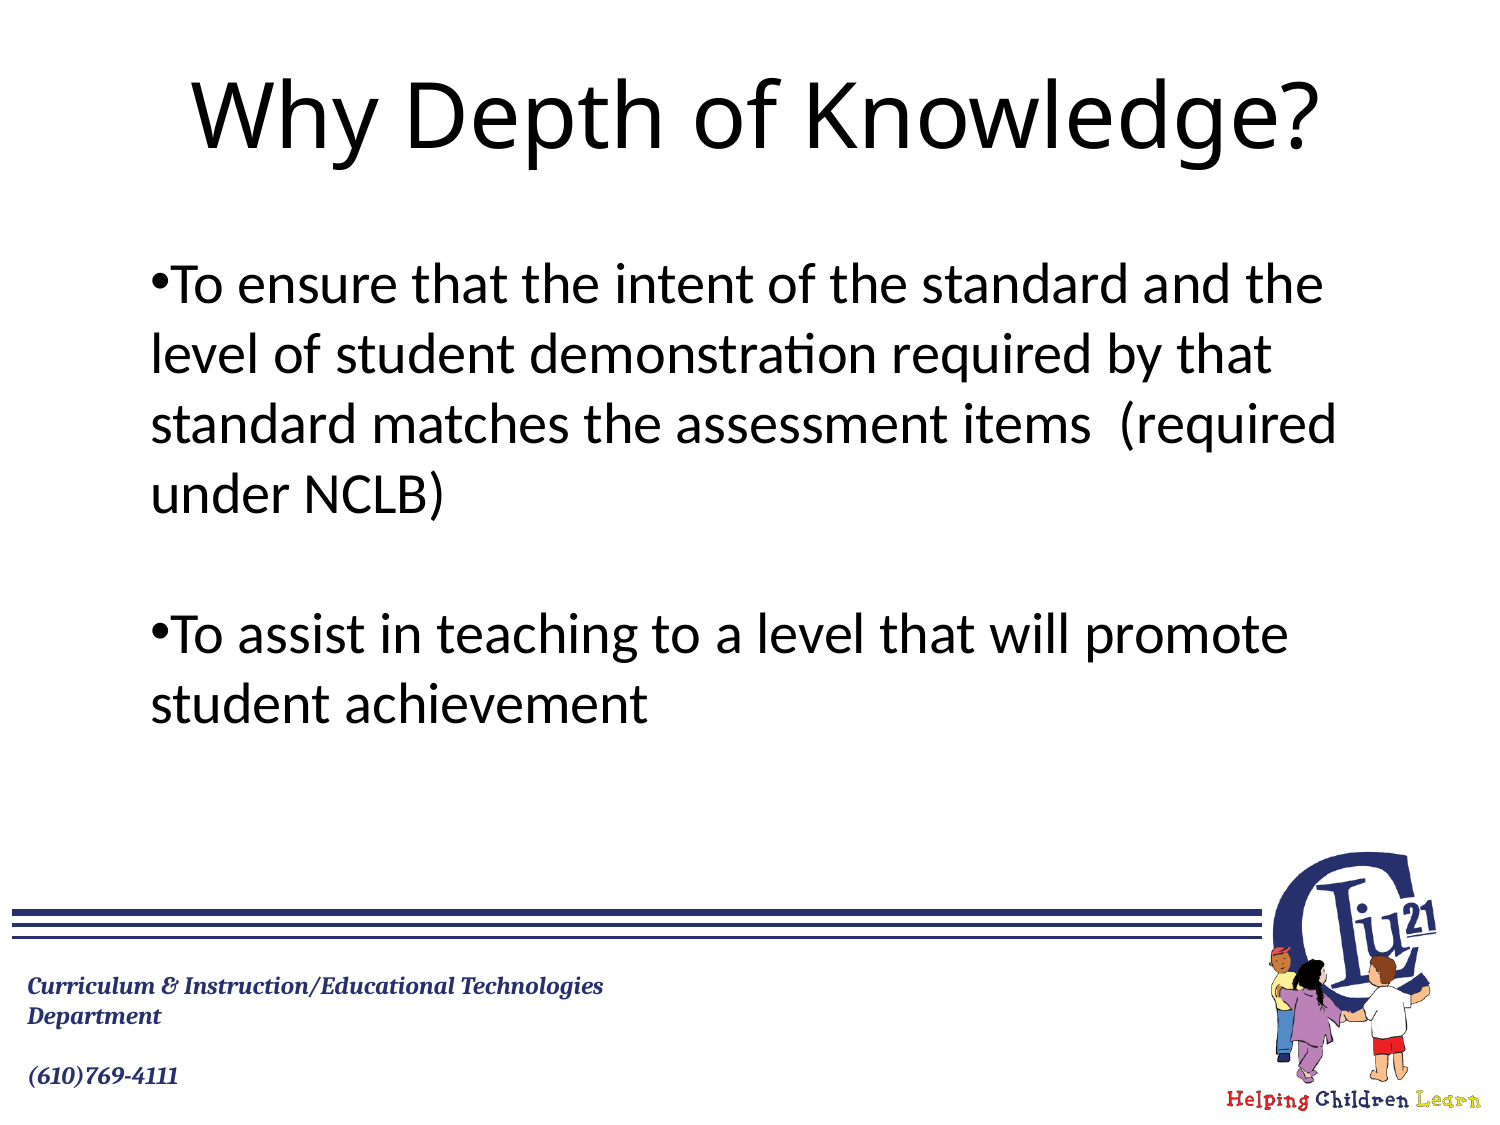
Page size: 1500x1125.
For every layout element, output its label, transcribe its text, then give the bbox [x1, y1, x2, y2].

title Why Depth of Knowledge? [184, 24, 1500, 213]
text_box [12, 837, 1500, 1121]
text_box To ensure that the intent of the standard and the level of student demonstration required by that standard matches the assessment items (required under NCLB) To assist in teaching to a level that will promote student achievement [150, 212, 1388, 837]
